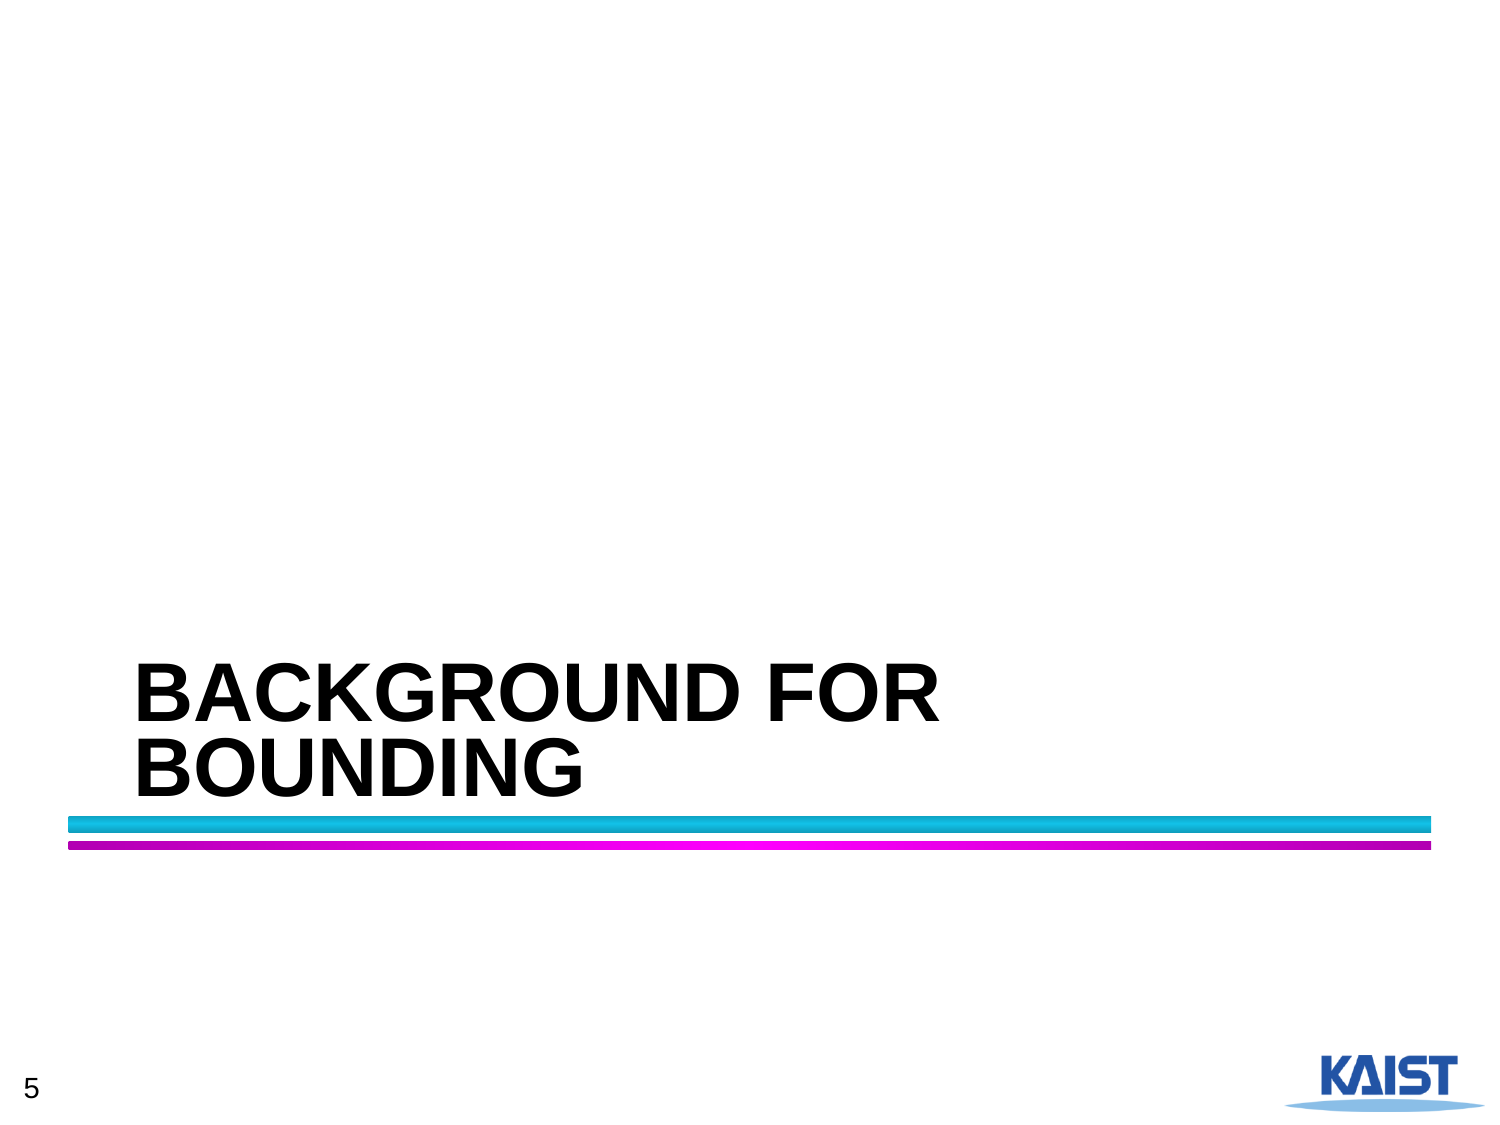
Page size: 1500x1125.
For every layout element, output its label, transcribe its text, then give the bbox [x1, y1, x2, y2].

title Background for Bounding [117, 596, 1394, 822]
picture [1284, 1055, 1485, 1112]
